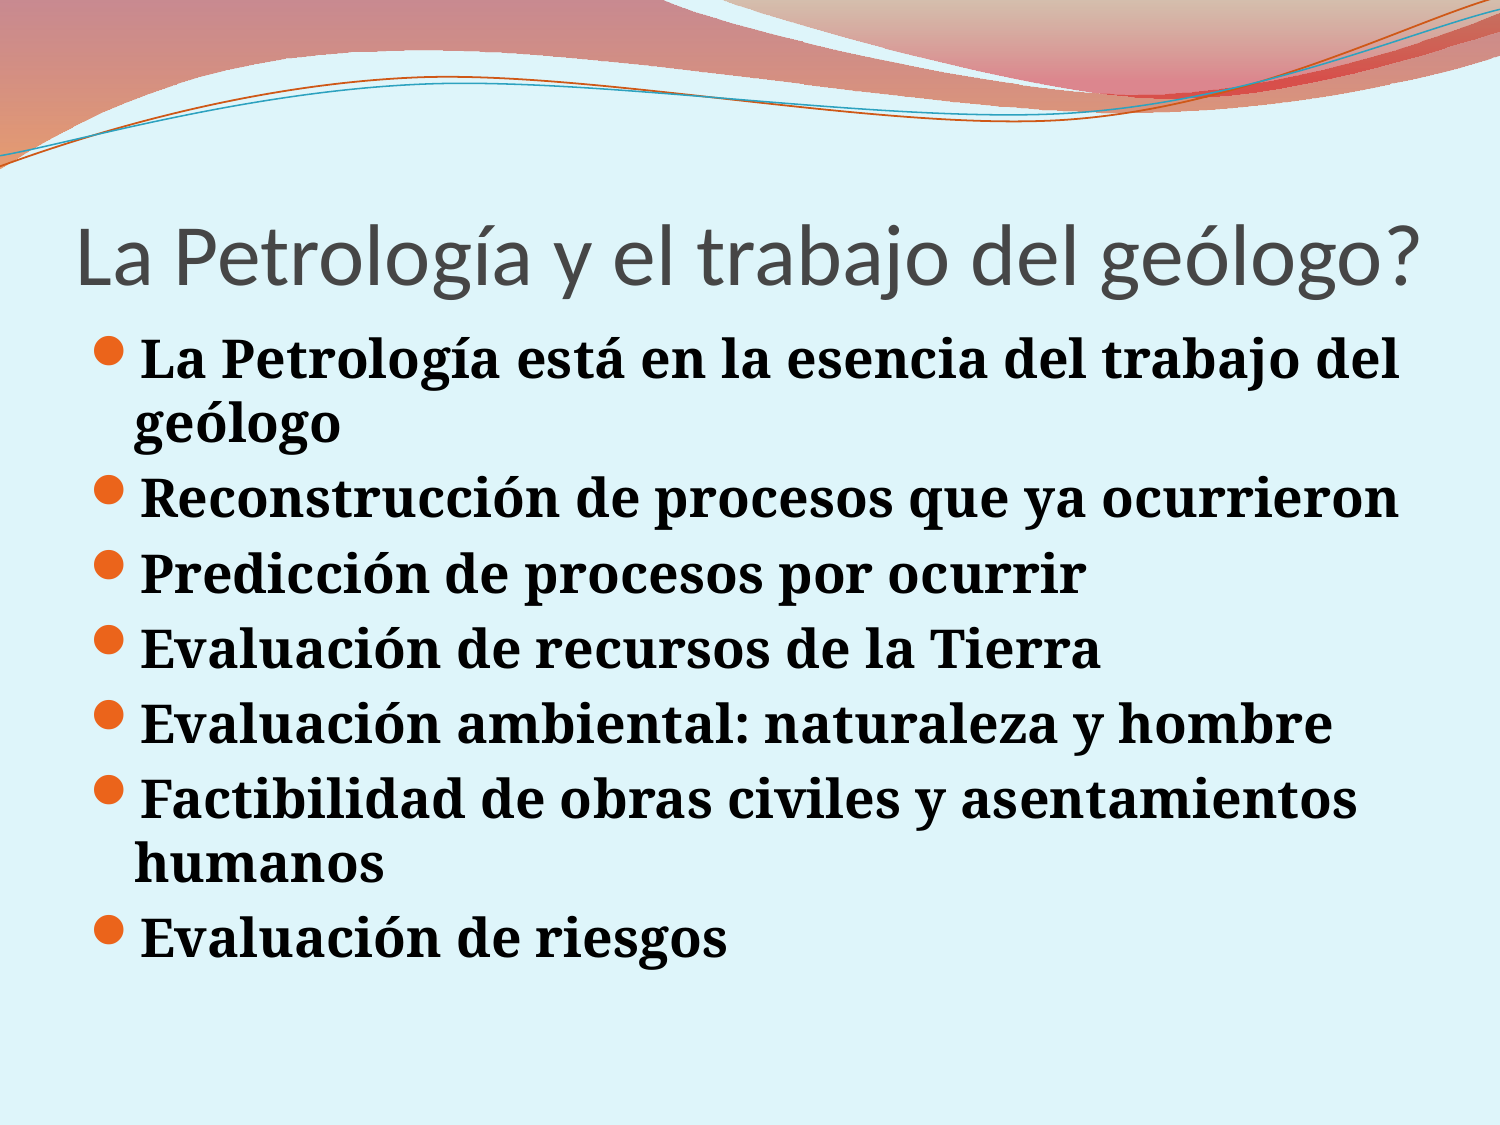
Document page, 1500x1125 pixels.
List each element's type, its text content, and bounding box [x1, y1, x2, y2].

title La Petrología y el trabajo del geólogo? [75, 115, 1425, 303]
list La Petrología está en la esencia del trabajo del geólogo Reconstrucción de procesos que ya ocurrieron Predicción de procesos por ocurrir Evaluación de recursos de la Tierra Evaluación ambiental: naturaleza y hombre Factibilidad de obras civiles y asentamientos humanos Evaluación de riesgos [75, 317, 1425, 1038]
